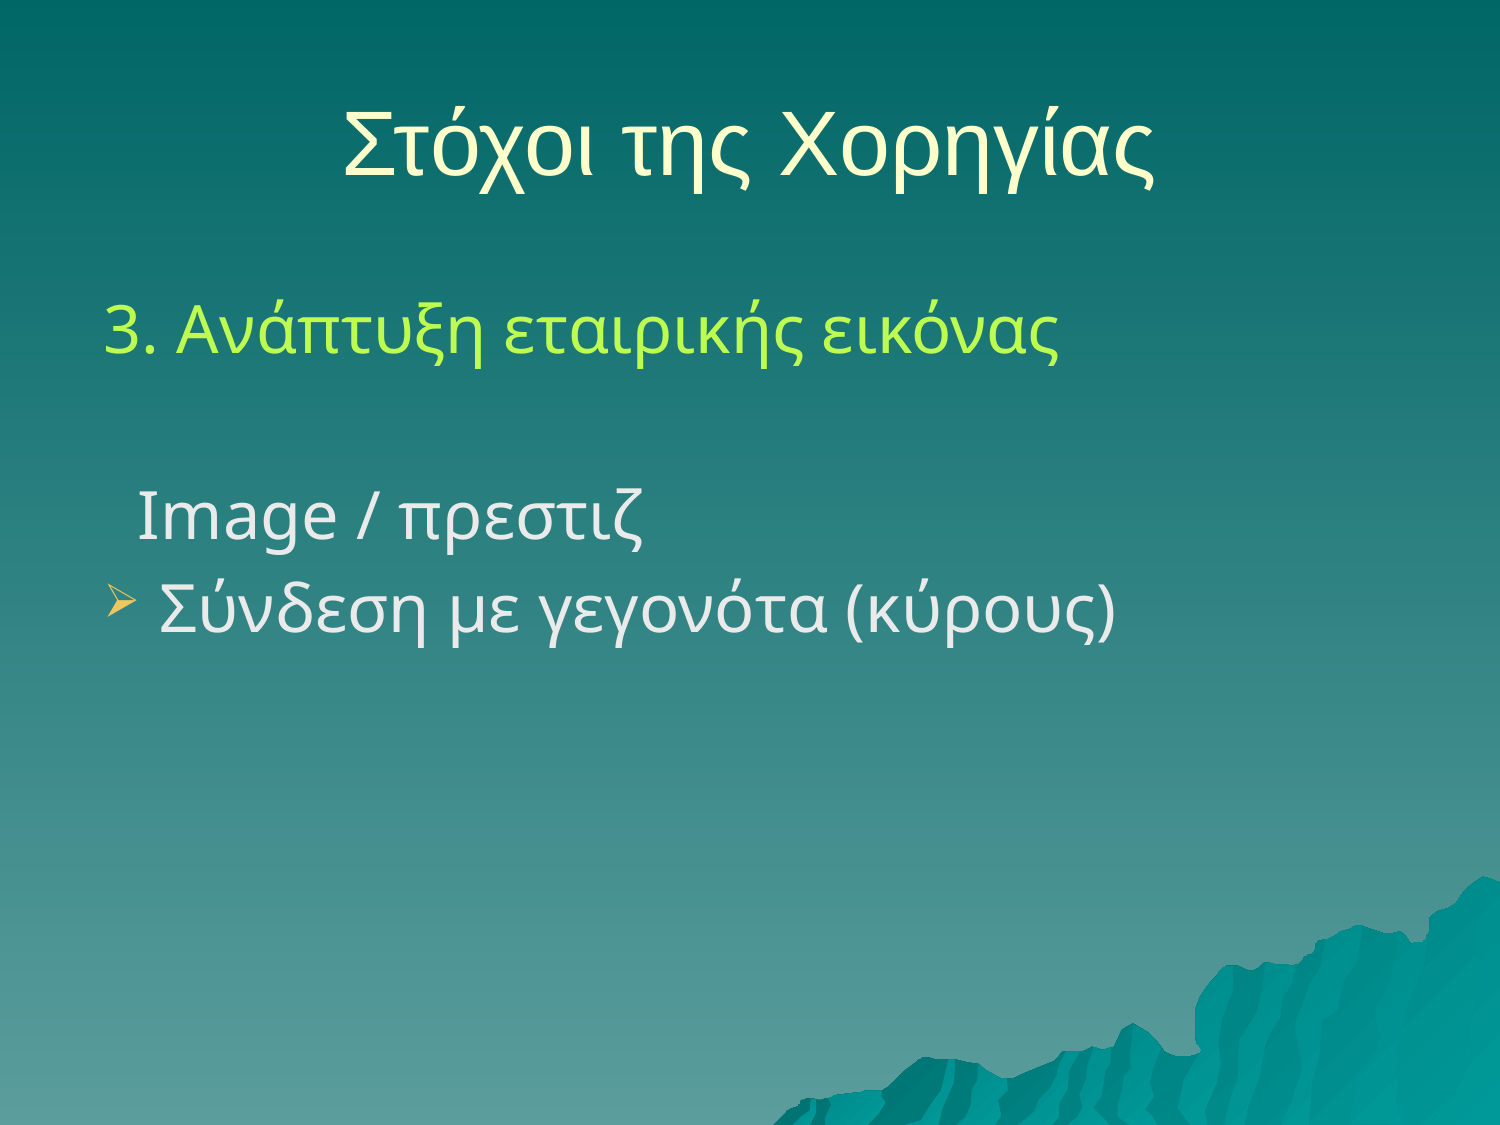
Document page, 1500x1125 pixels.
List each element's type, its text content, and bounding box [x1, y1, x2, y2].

list 3. Ανάπτυξη εταιρικής εικόνας Image / πρεστιζ Σύνδεση με γεγονότα (κύρους) [88, 278, 1439, 1023]
title Στόχοι της Χορηγίας [74, 45, 1426, 233]
